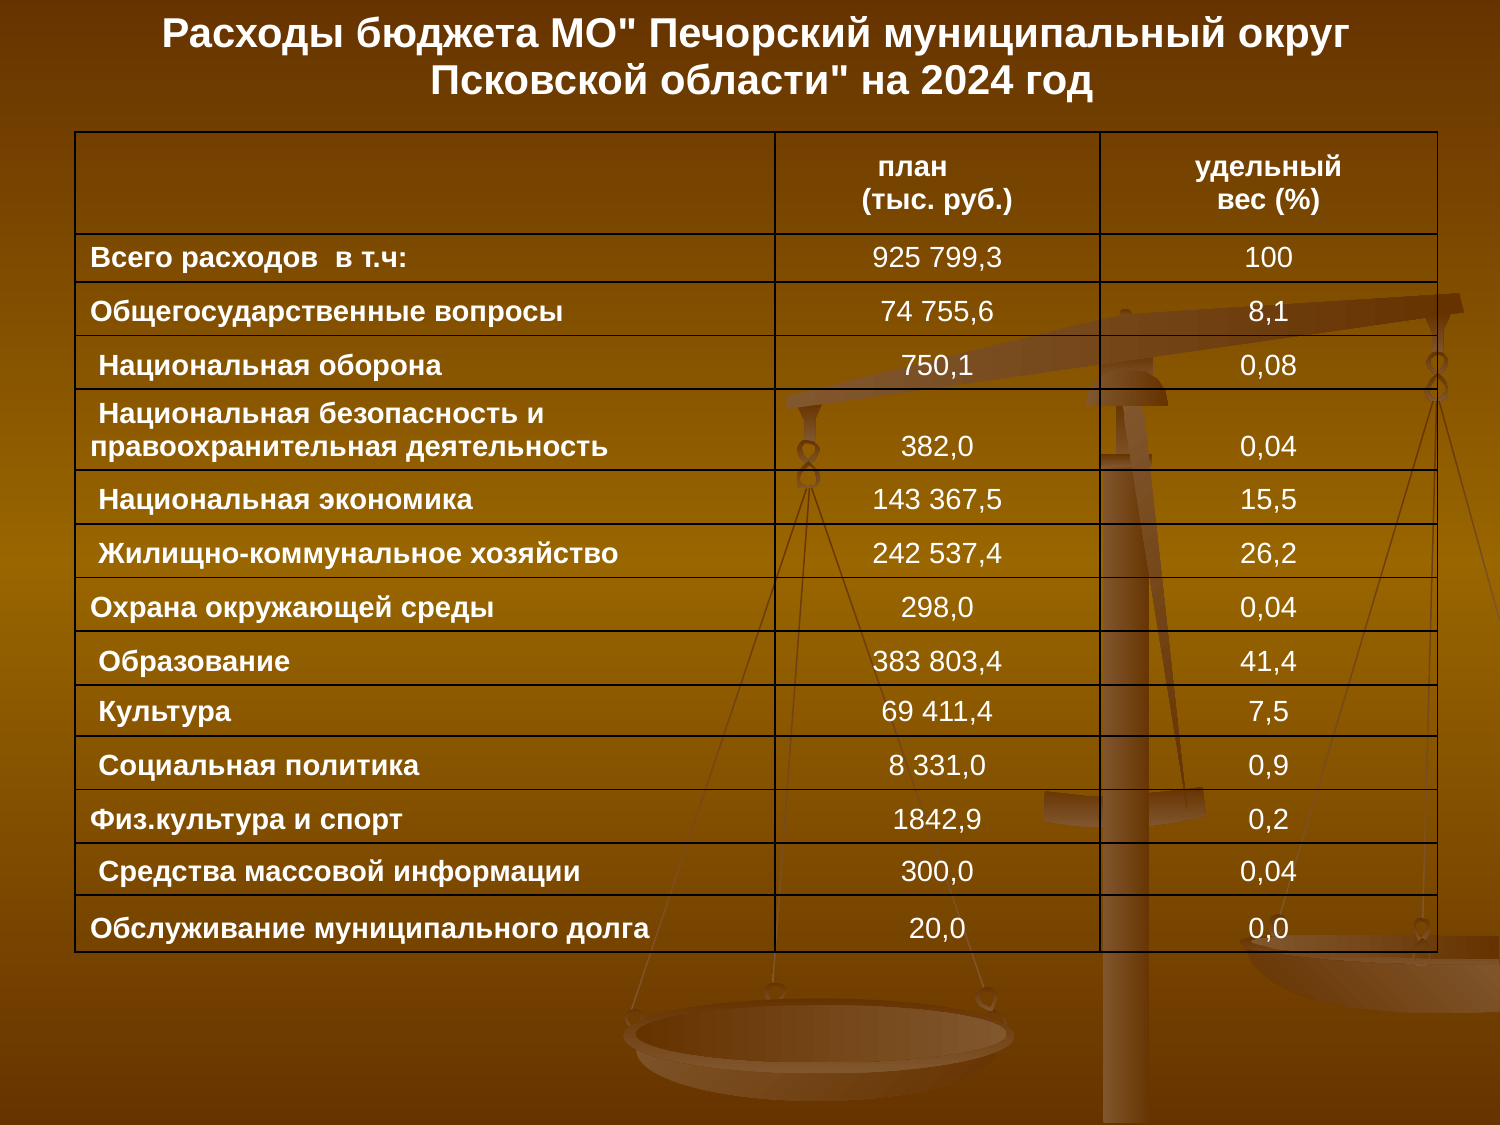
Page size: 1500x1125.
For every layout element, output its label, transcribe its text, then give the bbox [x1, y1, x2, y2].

table_cell 242 537,4 [776, 525, 1099, 577]
table_cell Всего расходов в т.ч: [76, 235, 774, 281]
table_cell 8,1 [1101, 283, 1437, 335]
table_cell Образование [76, 632, 774, 684]
table_cell 0,2 [1101, 790, 1437, 842]
table_cell Охрана окружающей среды [76, 578, 774, 630]
table_cell Физ.культура и спорт [76, 790, 774, 842]
table_cell Национальная оборона [76, 336, 774, 388]
table_cell Социальная политика [76, 737, 774, 789]
table_cell 143 367,5 [776, 471, 1099, 523]
table_cell [76, 133, 774, 233]
table_cell Культура [76, 686, 774, 735]
table_cell 0,04 [1101, 390, 1437, 469]
table_header Расходы бюджета МО" Печорский муниципальный округ Псковской области" на 2024 год [75, 0, 1437, 131]
table_cell 0,08 [1101, 336, 1437, 388]
table_cell Обслуживание муниципального долга [76, 896, 774, 951]
table_cell Общегосударственные вопросы [76, 283, 774, 335]
table_cell план (тыс. руб.) [776, 133, 1099, 233]
table_cell 0,0 [1101, 896, 1437, 951]
table_cell 0,04 [1101, 844, 1437, 894]
table_cell 382,0 [776, 390, 1099, 469]
table_cell 750,1 [776, 336, 1099, 388]
table_cell удельный вес (%) [1101, 133, 1437, 233]
table_cell 7,5 [1101, 686, 1437, 735]
table_cell Национальная экономика [76, 471, 774, 523]
table_cell 20,0 [776, 896, 1099, 951]
table_cell 300,0 [776, 844, 1099, 894]
table_cell 41,4 [1101, 632, 1437, 684]
table_cell 26,2 [1101, 525, 1437, 577]
table_cell 15,5 [1101, 471, 1437, 523]
table_cell Жилищно-коммунальное хозяйство [76, 525, 774, 577]
table_cell 100 [1101, 235, 1437, 281]
table_cell 8 331,0 [776, 737, 1099, 789]
table_cell Средства массовой информации [76, 844, 774, 894]
table_cell 298,0 [776, 578, 1099, 630]
table_cell 0,9 [1101, 737, 1437, 789]
table_cell Национальная безопасность и правоохранительная деятельность [76, 390, 774, 469]
table_cell 1842,9 [776, 790, 1099, 842]
table_cell 0,04 [1101, 578, 1437, 630]
table_cell 925 799,3 [776, 235, 1099, 281]
table_cell 69 411,4 [776, 686, 1099, 735]
table_cell 383 803,4 [776, 632, 1099, 684]
table_cell 74 755,6 [776, 283, 1099, 335]
